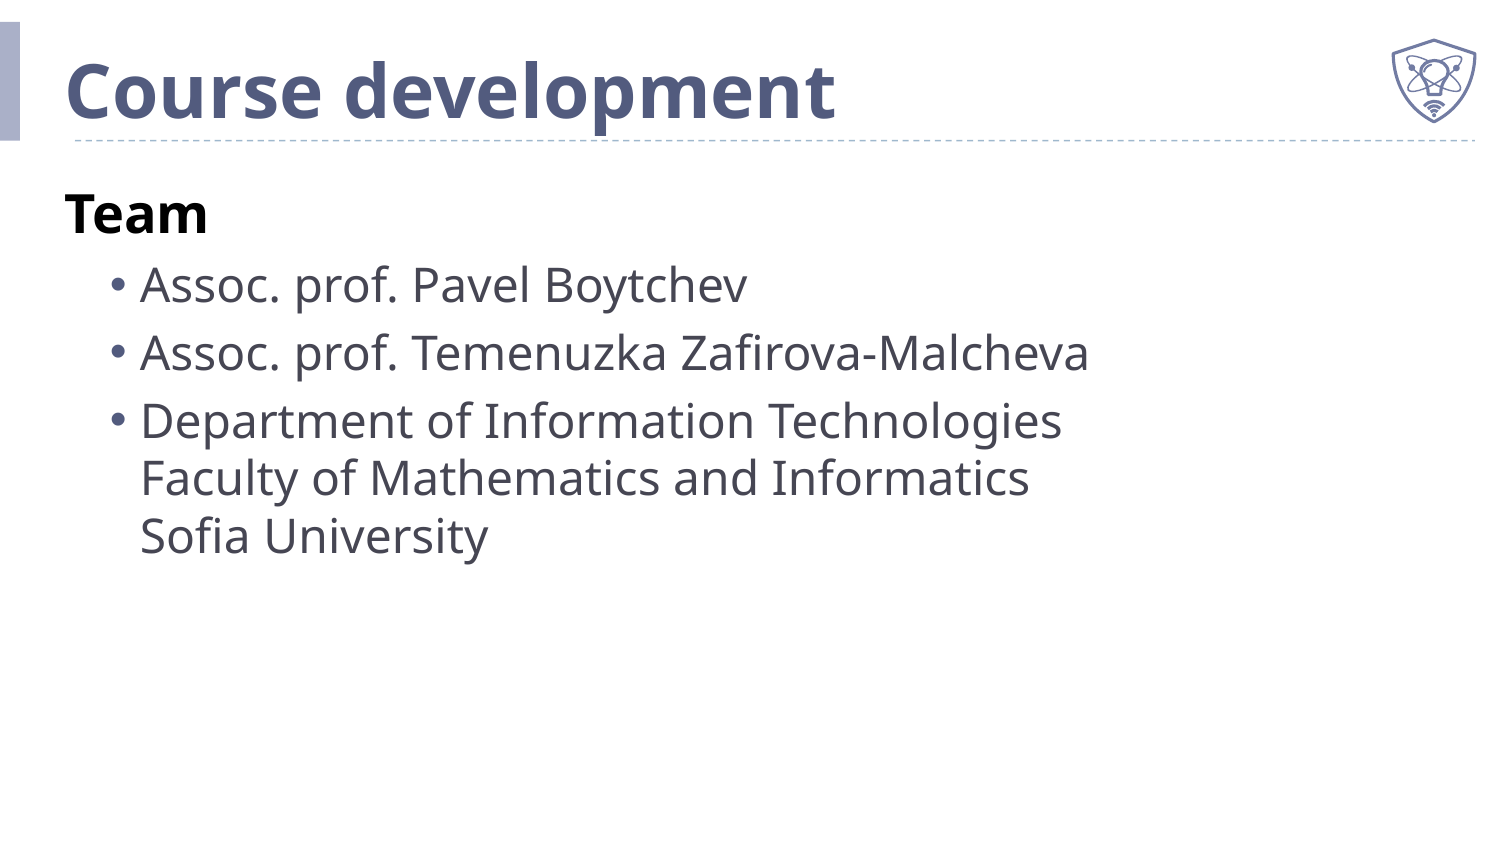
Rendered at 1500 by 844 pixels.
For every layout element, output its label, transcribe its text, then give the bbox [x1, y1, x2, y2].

title Course development [50, 18, 1475, 141]
list Team Assoc. prof. Pavel Boytchev Assoc. prof. Temenuzka Zafirova-Malcheva Department of Information Technologies Faculty of Mathematics and Informatics Sofia University [50, 171, 1475, 835]
